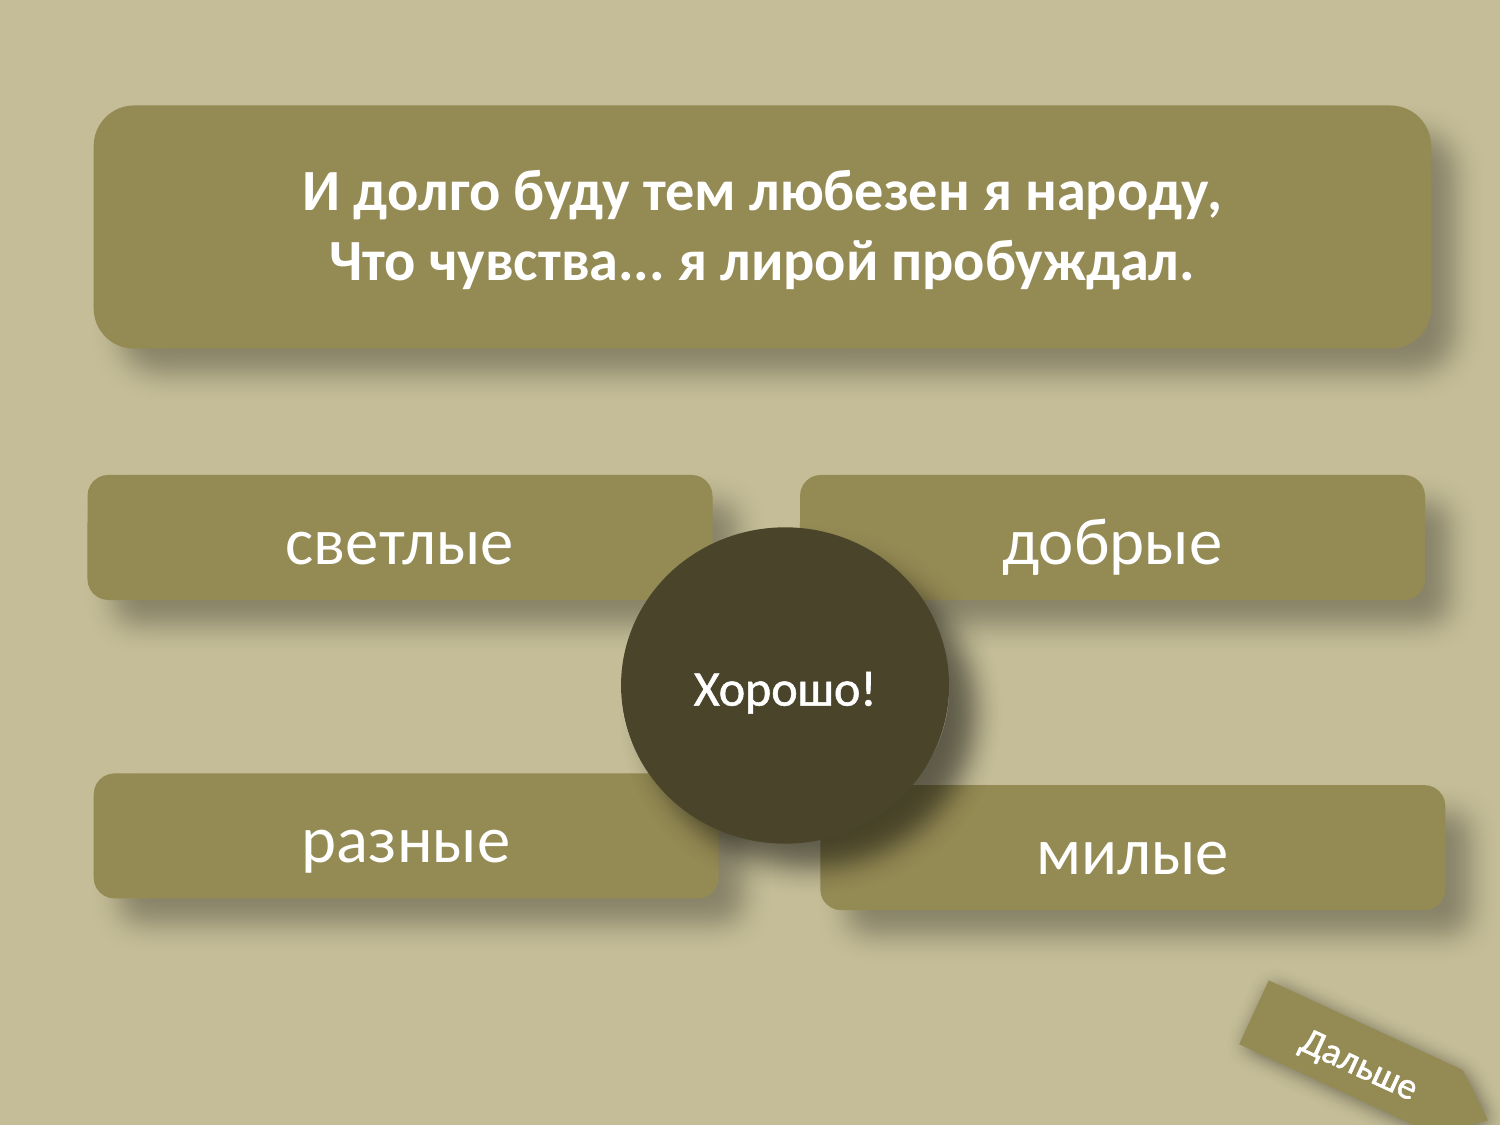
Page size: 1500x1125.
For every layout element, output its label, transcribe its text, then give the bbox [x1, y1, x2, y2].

text_box добрые [799, 474, 1426, 601]
text_box разные [93, 773, 719, 899]
text_box Дальше [1239, 980, 1489, 1125]
text_box Хорошо! [621, 527, 950, 844]
text_box И долго буду тем любезен я народу, Что чувства... я лирой пробуждал. [93, 105, 1432, 349]
text_box светлые [87, 474, 713, 601]
text_box милые [820, 785, 1446, 911]
